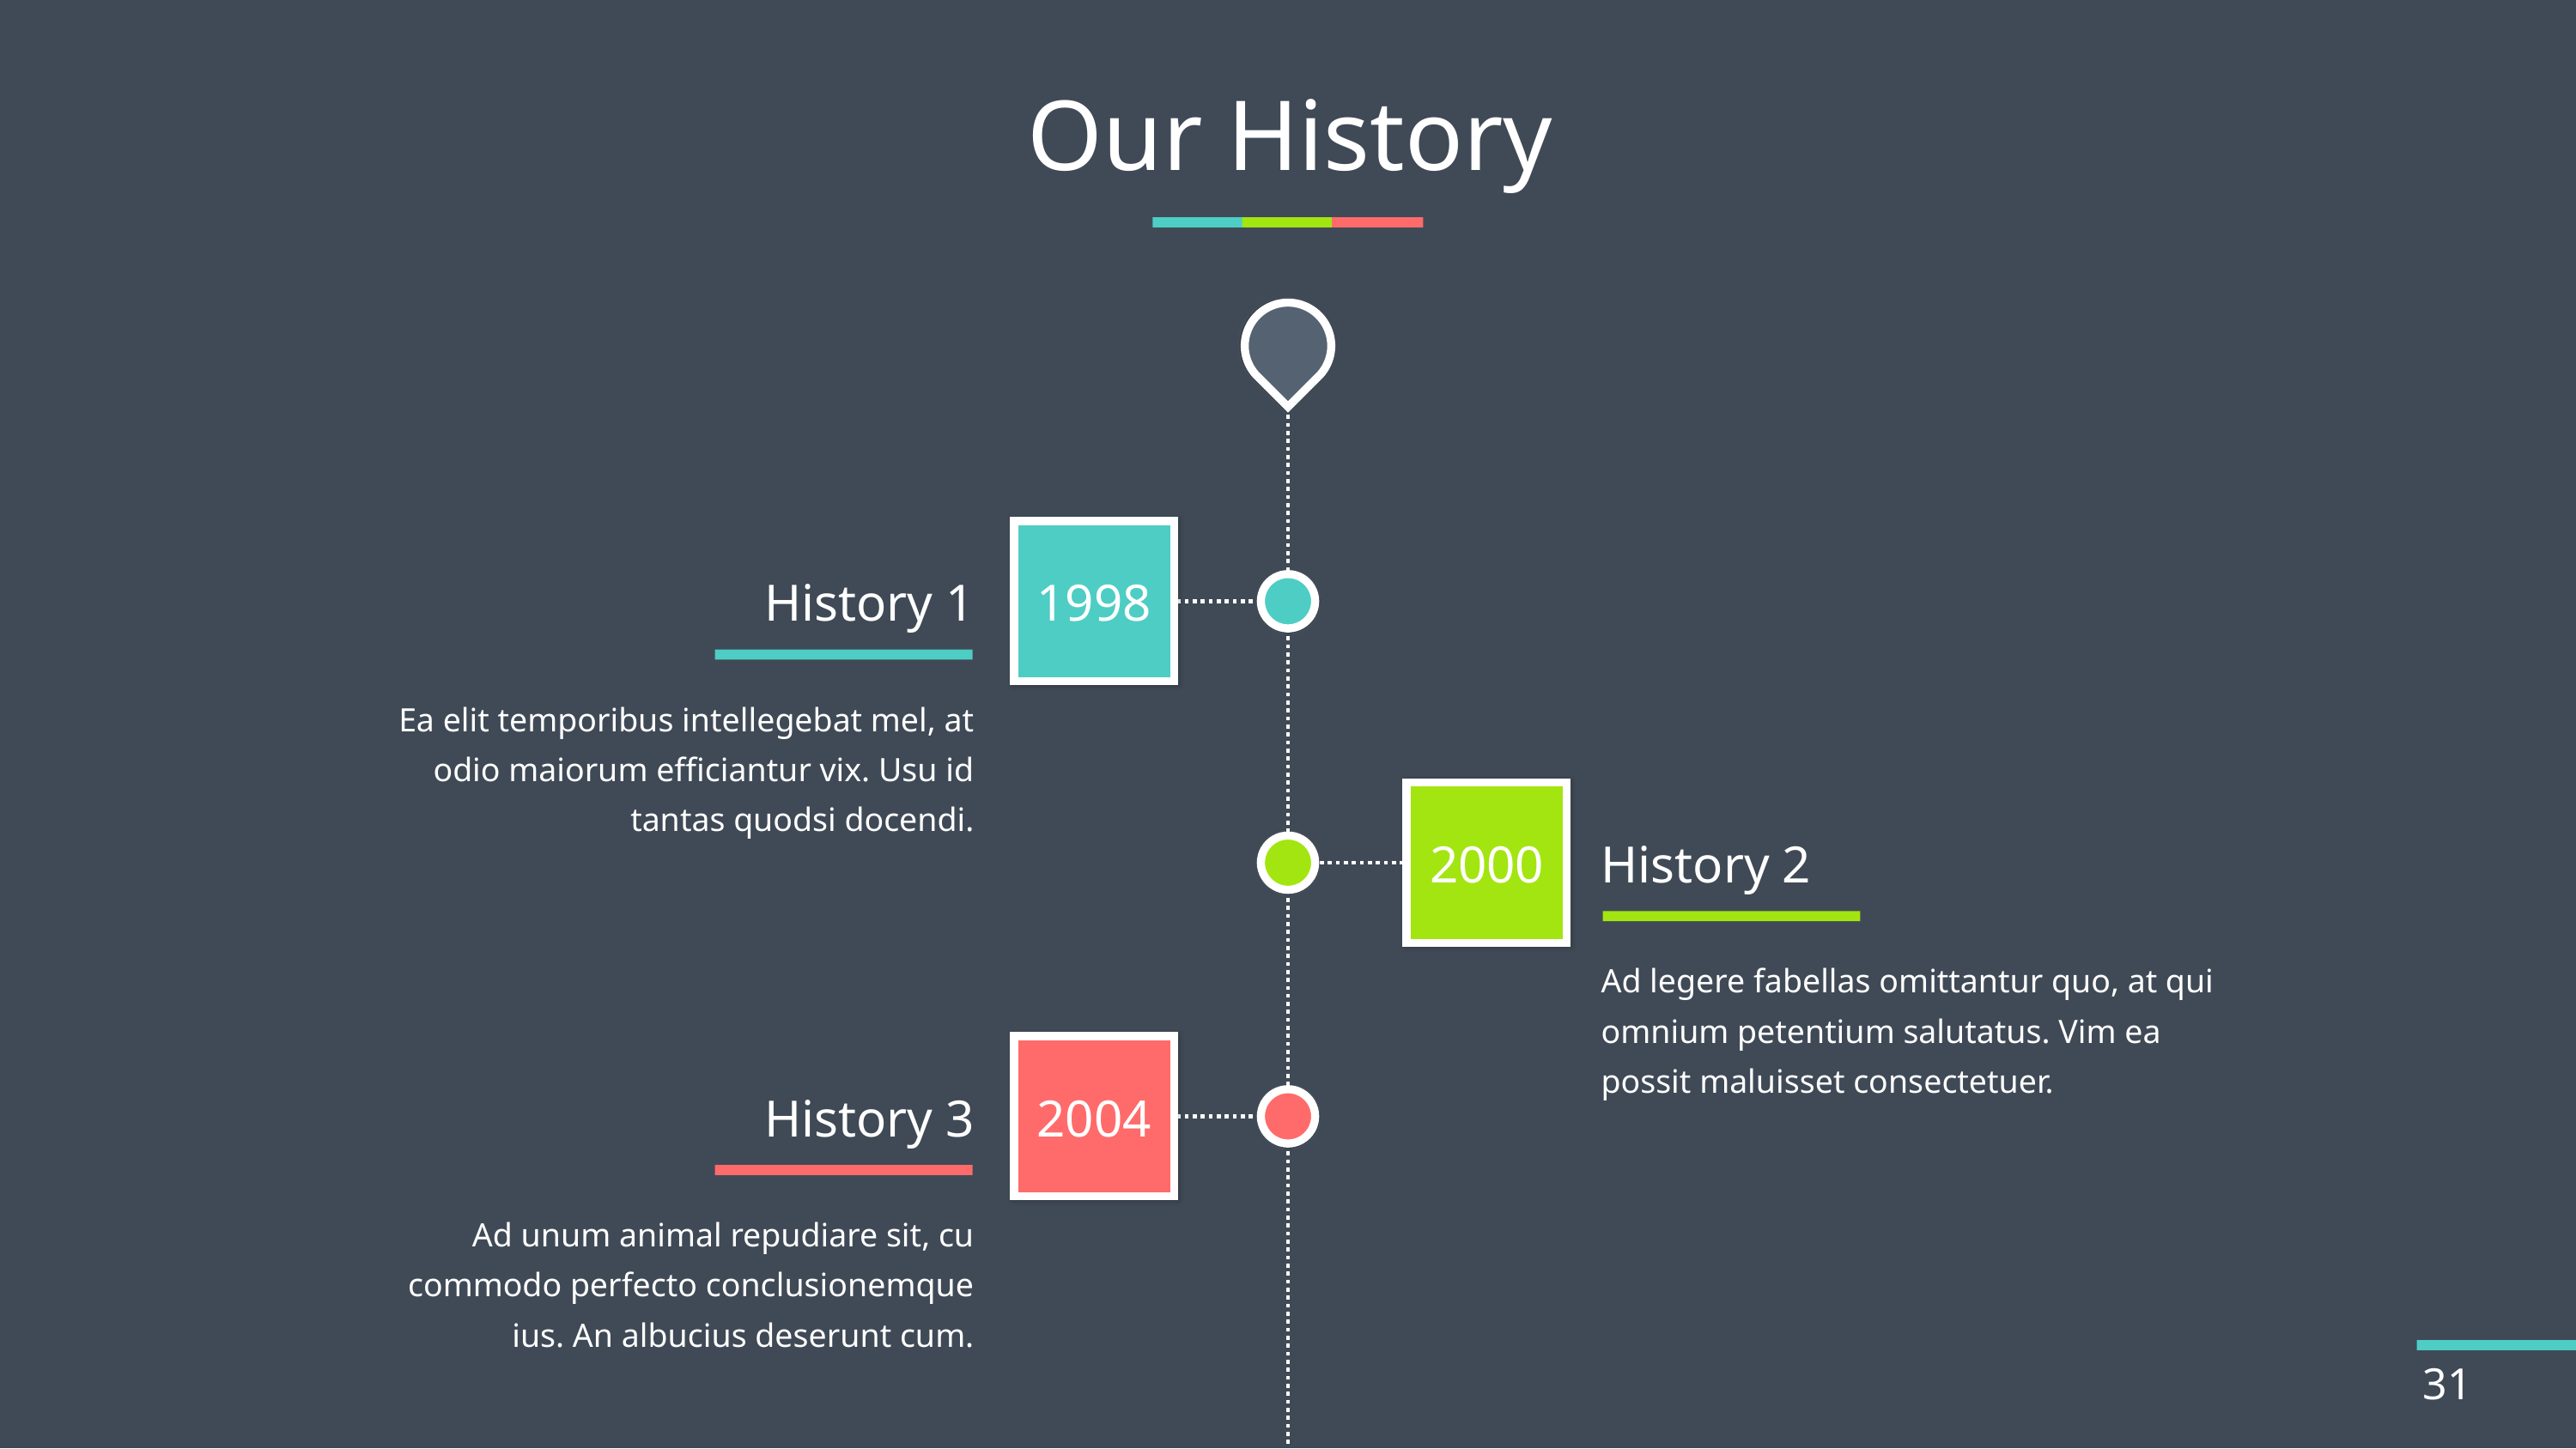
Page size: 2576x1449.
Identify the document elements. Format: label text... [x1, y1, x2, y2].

list History 1 [337, 549, 987, 654]
list Ad legere fabellas omittantur quo, at qui omnium petentium salutatus. Vim ea possit maluisset consectetuer. [1588, 943, 2238, 1151]
list Ad unum animal repudiare sit, cu commodo perfecto conclusionemque ius. An albucius deserunt cum. [337, 1196, 987, 1405]
list 2004 [1011, 1064, 1177, 1169]
list Ea elit temporibus intellegebat mel, at odio maiorum efficiantur vix. Usu id tantas quodsi docendi. [337, 681, 987, 890]
list History 3 [337, 1064, 987, 1169]
list 2000 [1403, 809, 1570, 916]
slide_number 31 [2409, 1351, 2576, 1421]
list 1998 [1011, 549, 1177, 654]
list History 2 [1588, 809, 2238, 916]
title Our History [69, 49, 2512, 230]
